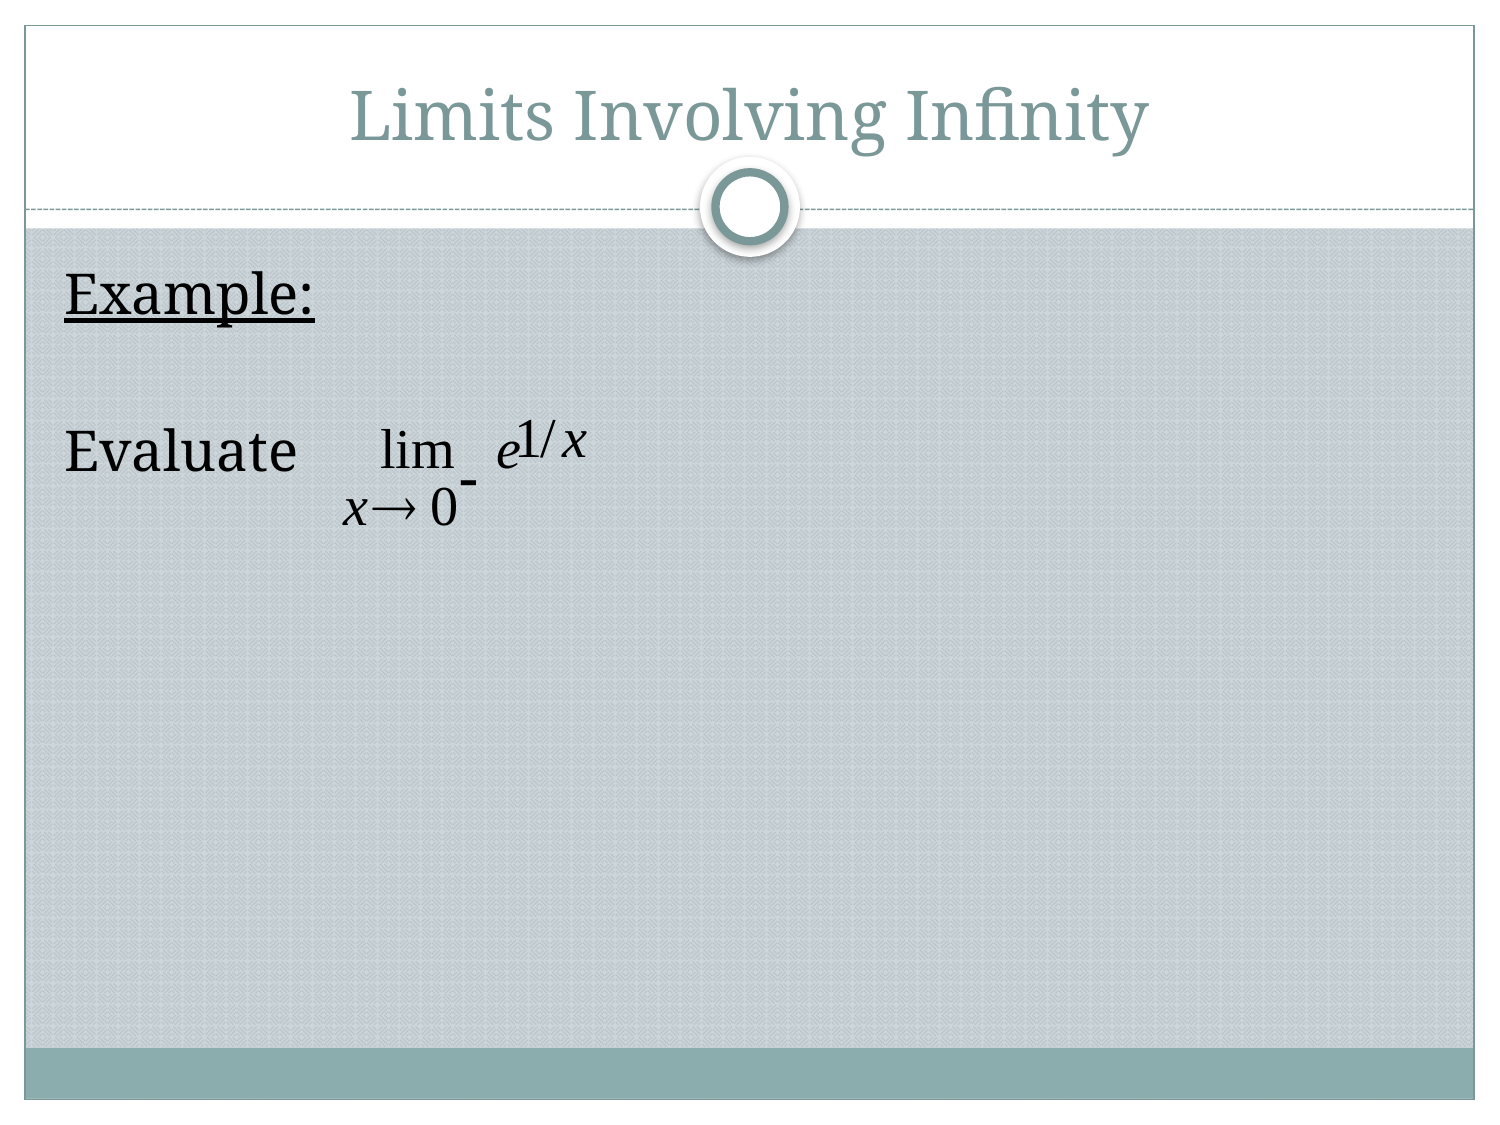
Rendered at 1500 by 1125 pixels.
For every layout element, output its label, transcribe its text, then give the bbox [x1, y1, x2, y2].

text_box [337, 412, 592, 532]
list Example: Evaluate [49, 250, 1445, 1001]
title Limits Involving Infinity [49, 37, 1450, 162]
